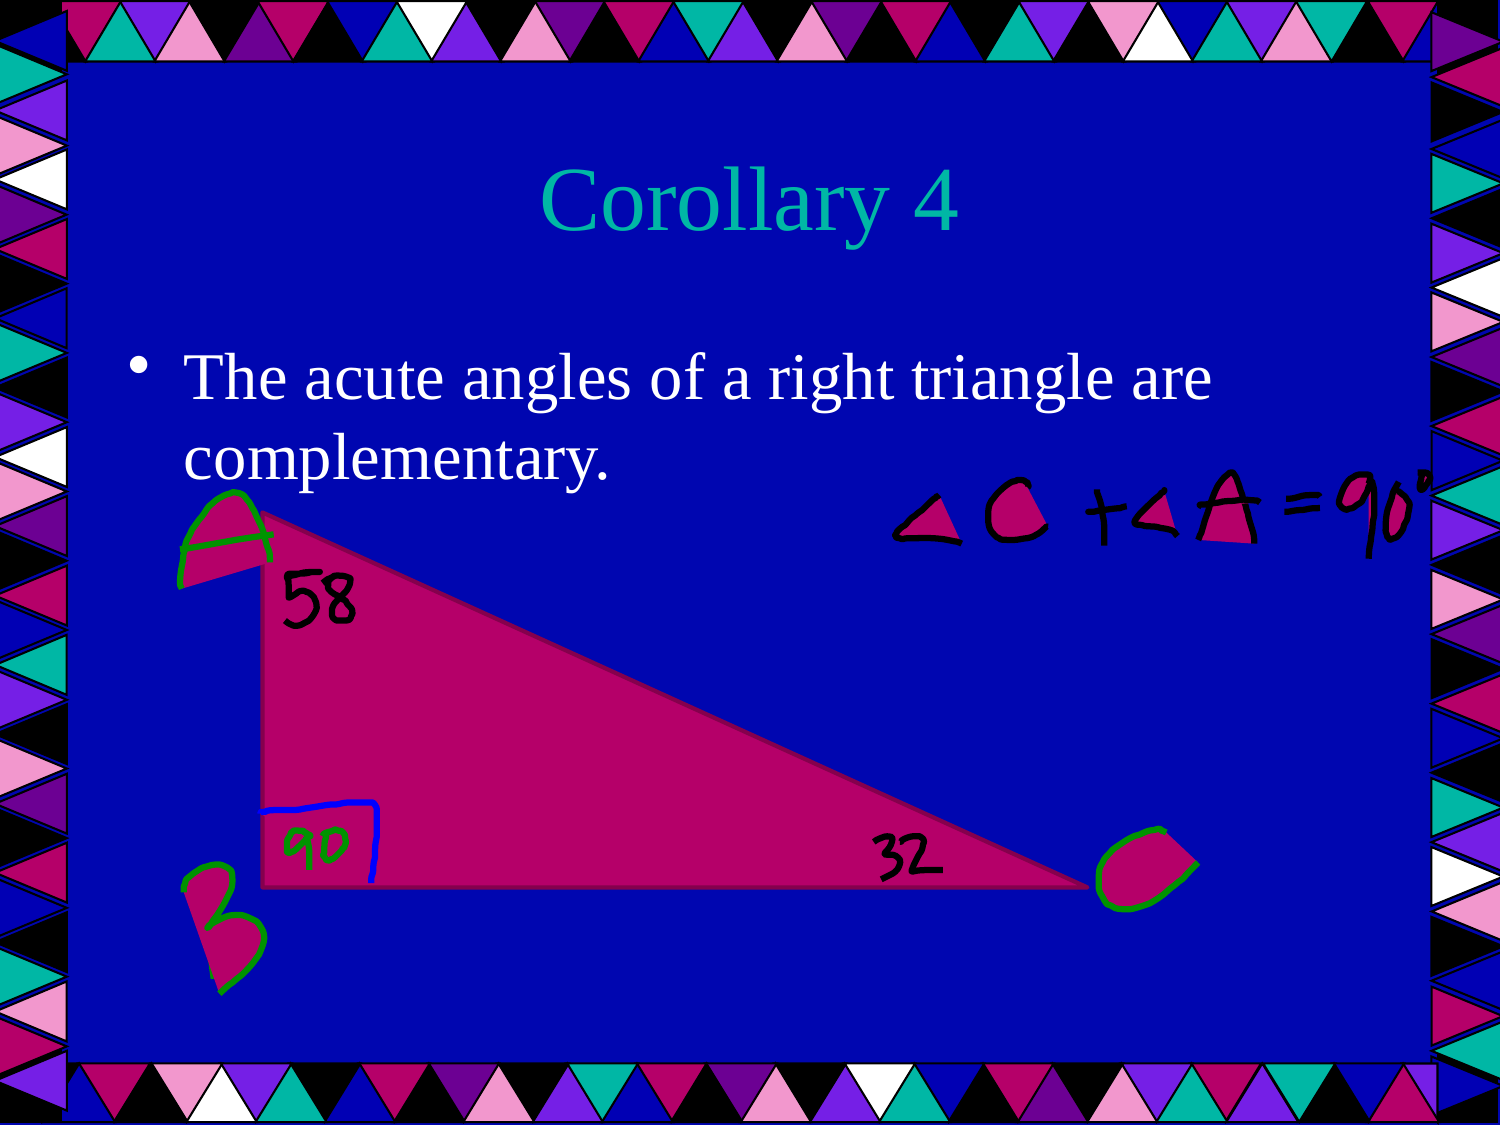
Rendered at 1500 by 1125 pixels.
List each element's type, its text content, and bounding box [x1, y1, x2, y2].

text_box [1134, 490, 1178, 537]
text_box [899, 836, 943, 872]
text_box [183, 864, 265, 994]
text_box [286, 830, 311, 870]
text_box [1338, 474, 1375, 559]
text_box [1286, 495, 1320, 499]
text_box [1417, 472, 1431, 490]
text_box [322, 829, 346, 861]
text_box [185, 492, 265, 548]
text_box [1199, 499, 1260, 507]
text_box [895, 494, 962, 544]
text_box [1096, 489, 1105, 546]
title Corollary 4 [112, 99, 1388, 288]
text_box [873, 836, 901, 880]
text_box [322, 575, 353, 621]
text_box [284, 571, 320, 626]
text_box [988, 479, 1049, 540]
text_box [1210, 472, 1244, 503]
text_box [1198, 504, 1255, 544]
text_box [1385, 481, 1410, 540]
text_box [260, 802, 377, 884]
list The acute angles of a right triangle are complementary. [112, 324, 1388, 1001]
text_box [180, 536, 270, 589]
text_box [260, 510, 1090, 890]
text_box [1098, 828, 1199, 910]
